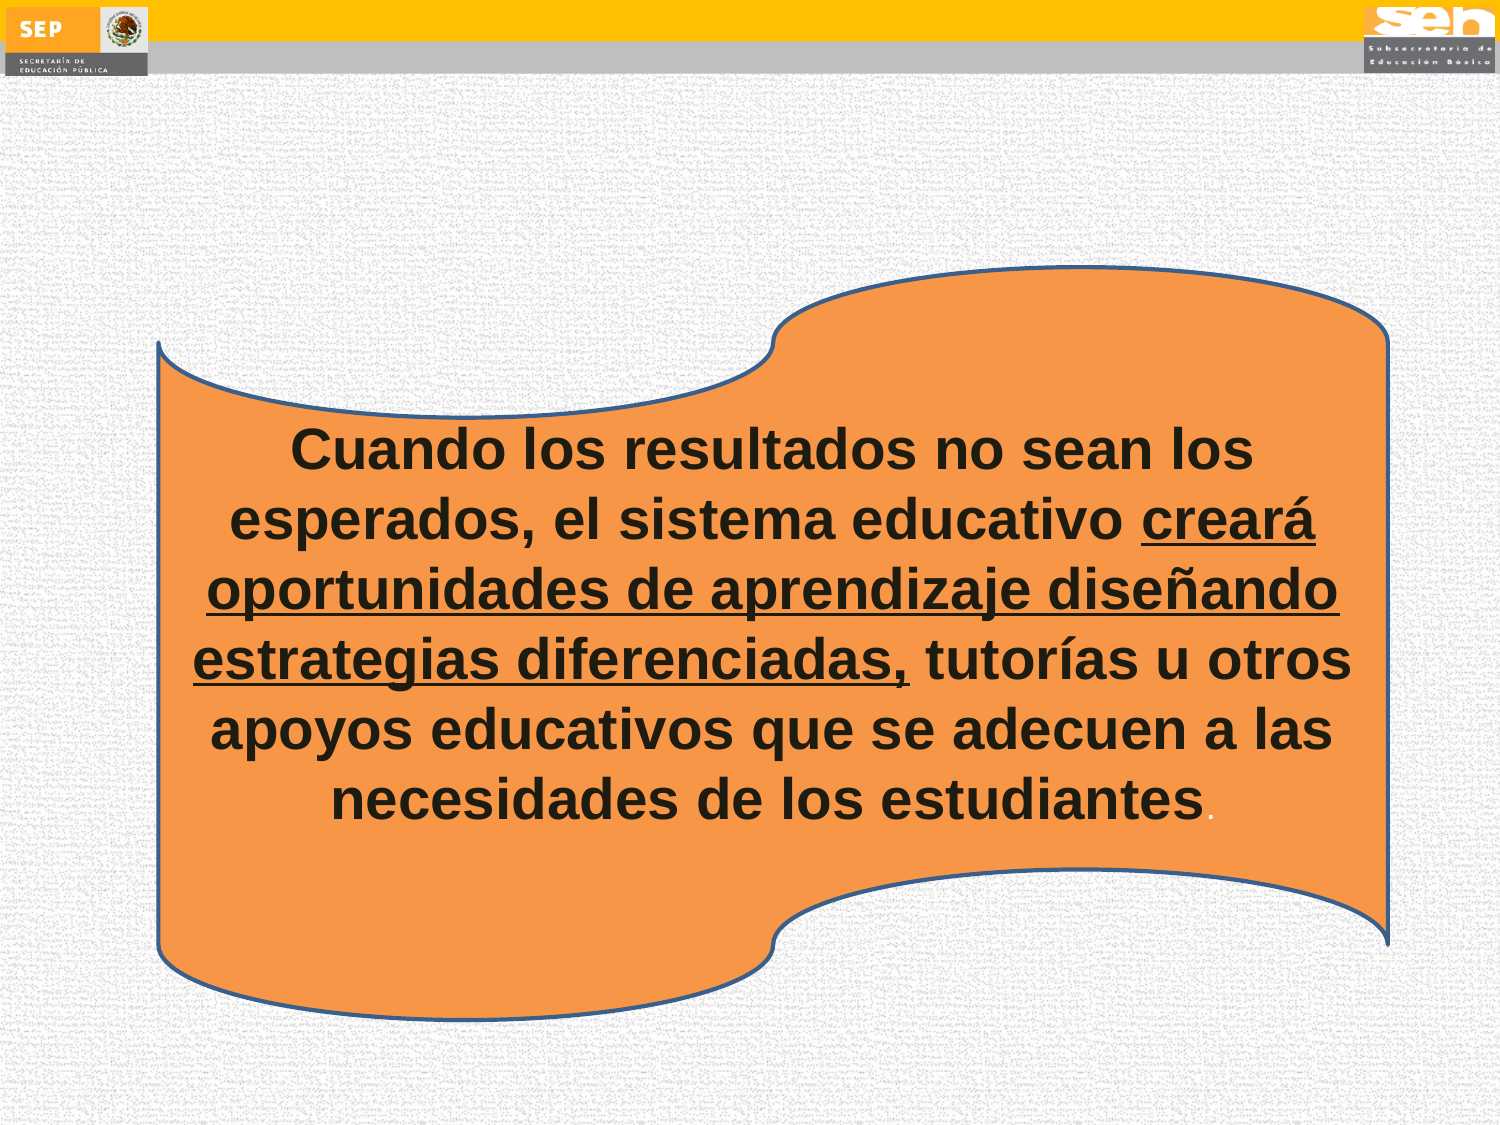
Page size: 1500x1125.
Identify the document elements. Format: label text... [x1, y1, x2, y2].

picture [1364, 7, 1495, 73]
text_box Cuando los resultados no sean los esperados, el sistema educativo creará oportunidades de aprendizaje diseñando estrategias diferenciadas, tutorías u otros apoyos educativos que se adecuen a las necesidades de los estudiantes. [156, 265, 1390, 1023]
picture [5, 7, 148, 76]
